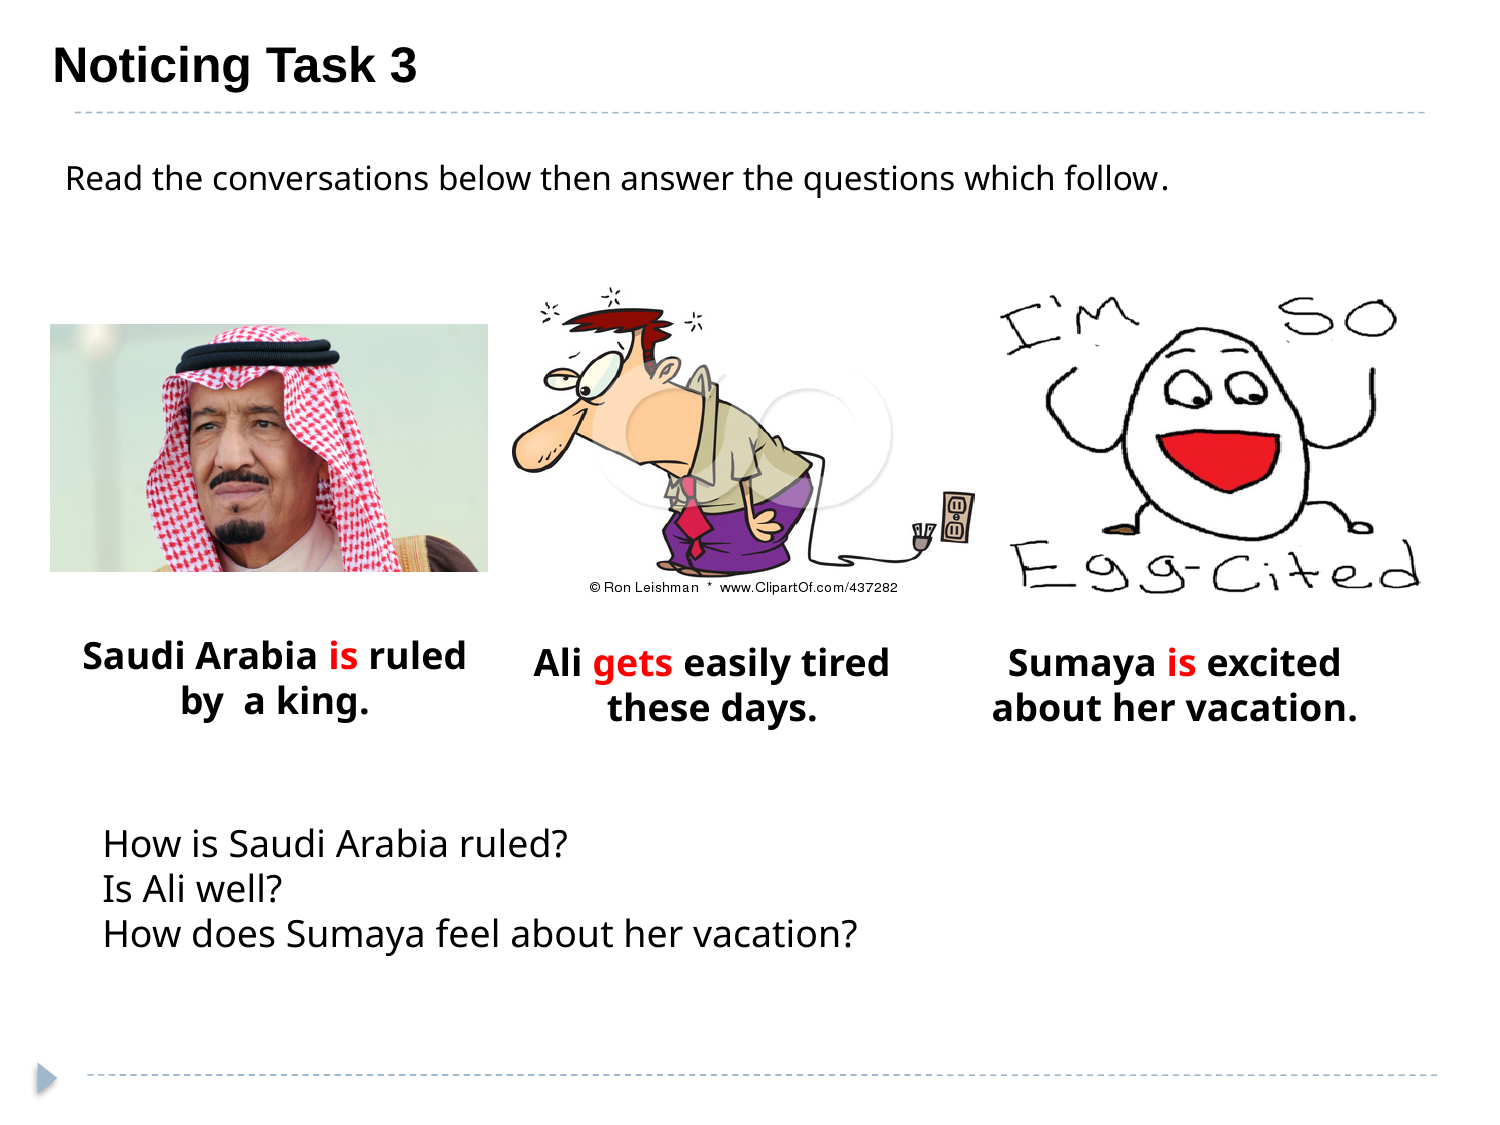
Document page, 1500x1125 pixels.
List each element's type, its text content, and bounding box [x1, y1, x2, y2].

title Noticing Task 3 [37, 24, 1463, 100]
text_box Sumaya is excited about her vacation. [949, 631, 1400, 737]
text_box Ali gets easily tired these days. [487, 631, 938, 737]
picture [49, 324, 488, 572]
picture [512, 287, 976, 596]
text_box Saudi Arabia is ruled by a king. [49, 624, 500, 730]
text_box Read the conversations below then answer the questions which follow. [50, 149, 1450, 205]
text_box How is Saudi Arabia ruled? Is Ali well? How does Sumaya feel about her vacation? [87, 812, 1375, 963]
picture [999, 287, 1426, 598]
